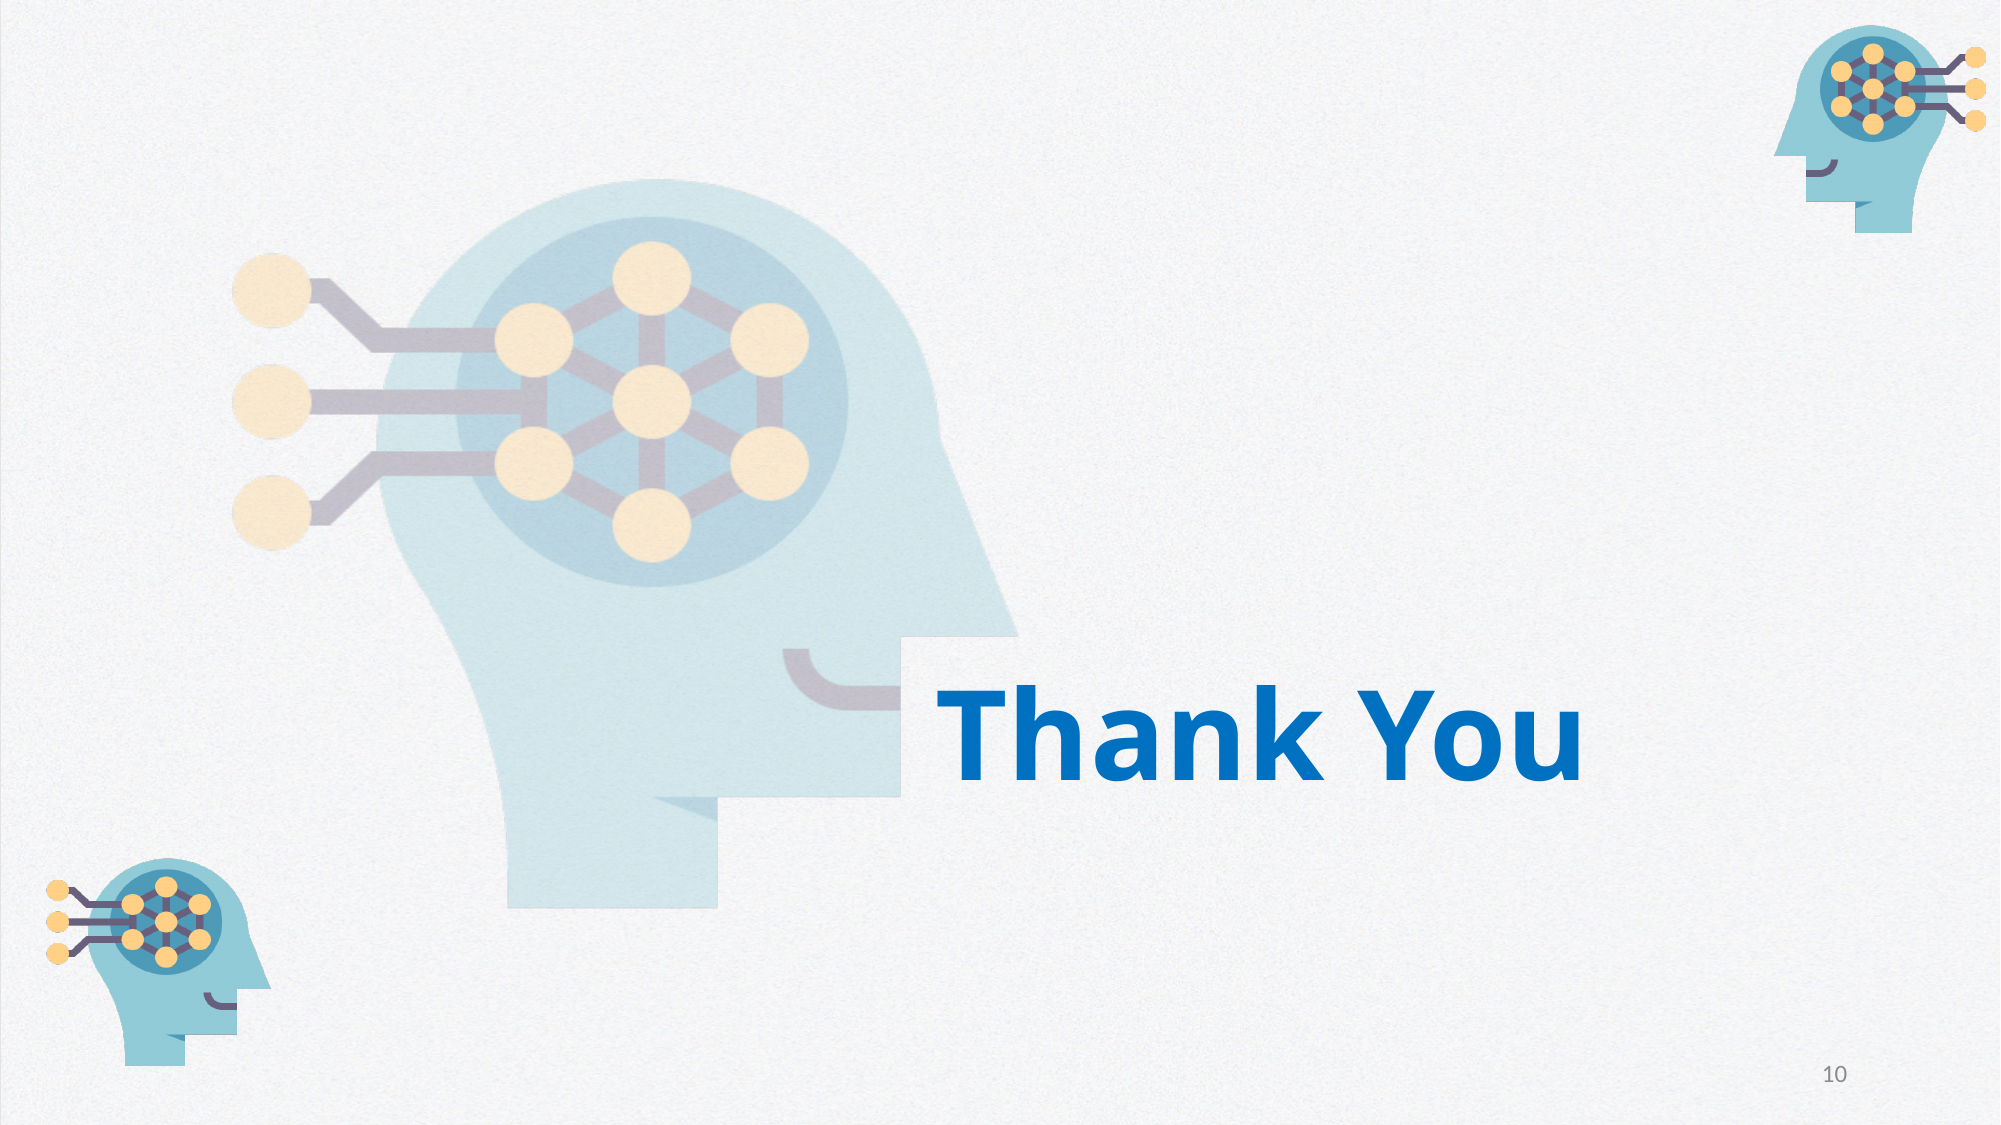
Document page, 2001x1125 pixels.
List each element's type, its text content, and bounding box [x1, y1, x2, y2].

title Thank You [1045, 631, 2000, 849]
slide_number 9 [1412, 1042, 1863, 1103]
picture [0, 0, 2001, 1125]
